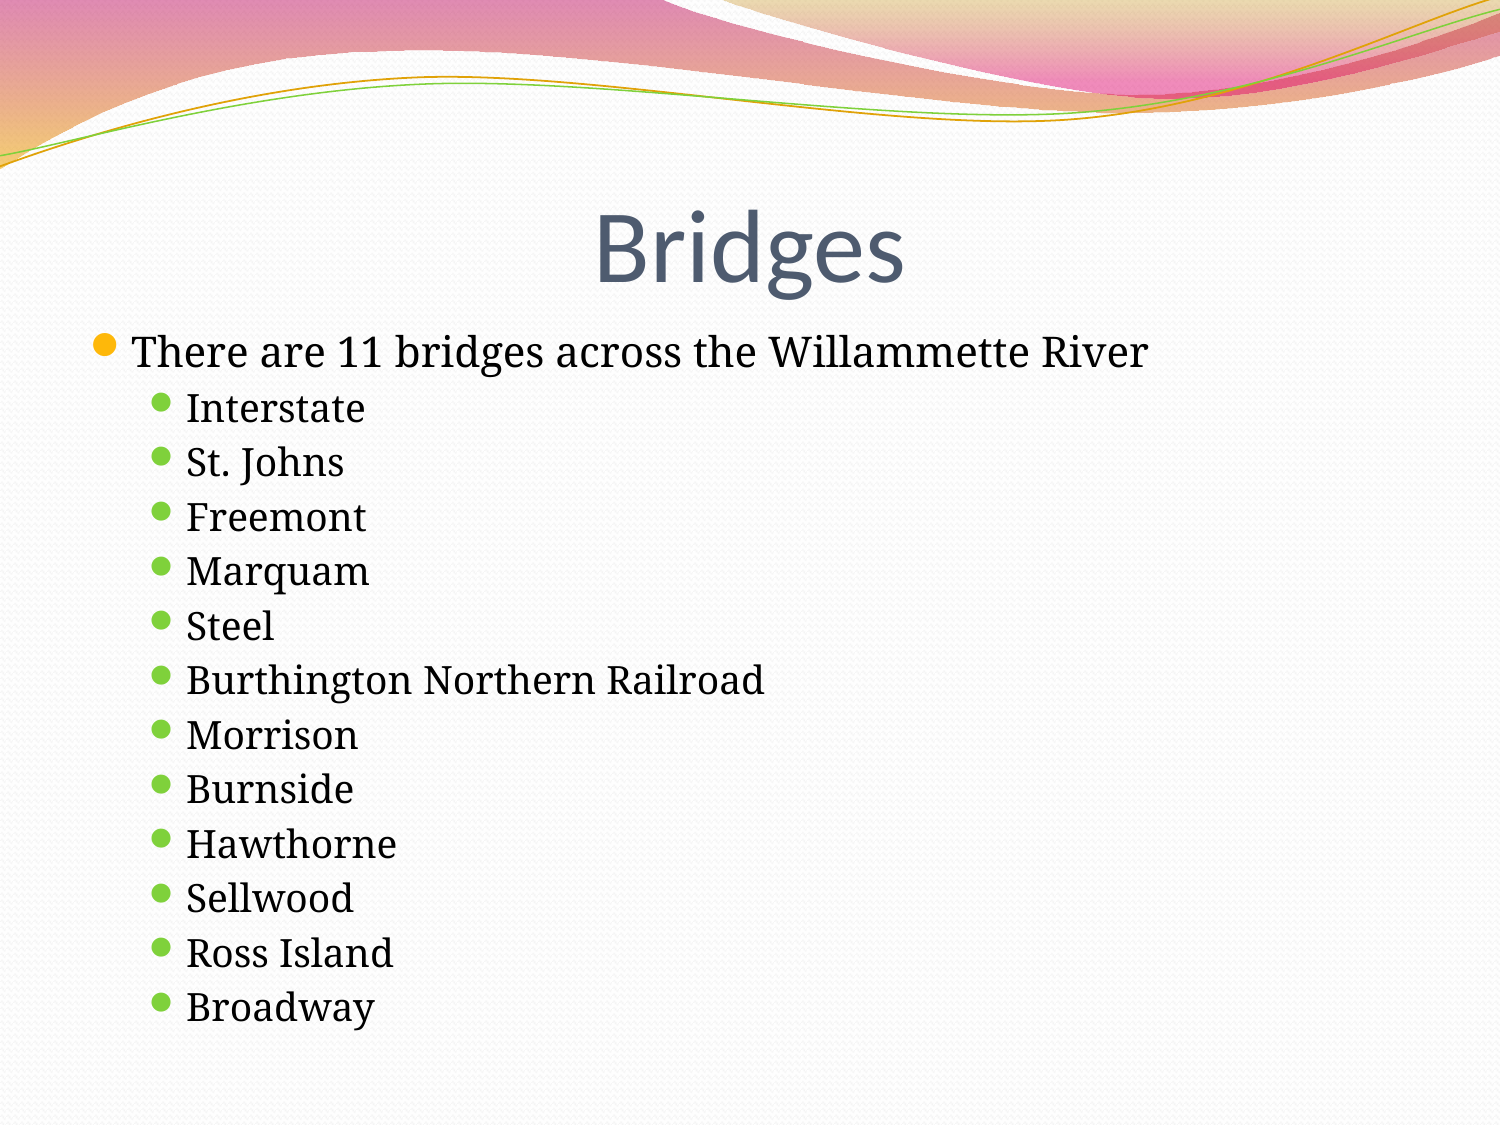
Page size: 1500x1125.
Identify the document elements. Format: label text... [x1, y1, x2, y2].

title Bridges [75, 115, 1425, 303]
list There are 11 bridges across the Willammette River Interstate St. Johns Freemont Marquam Steel Burthington Northern Railroad Morrison Burnside Hawthorne Sellwood Ross Island Broadway [75, 317, 1425, 1038]
